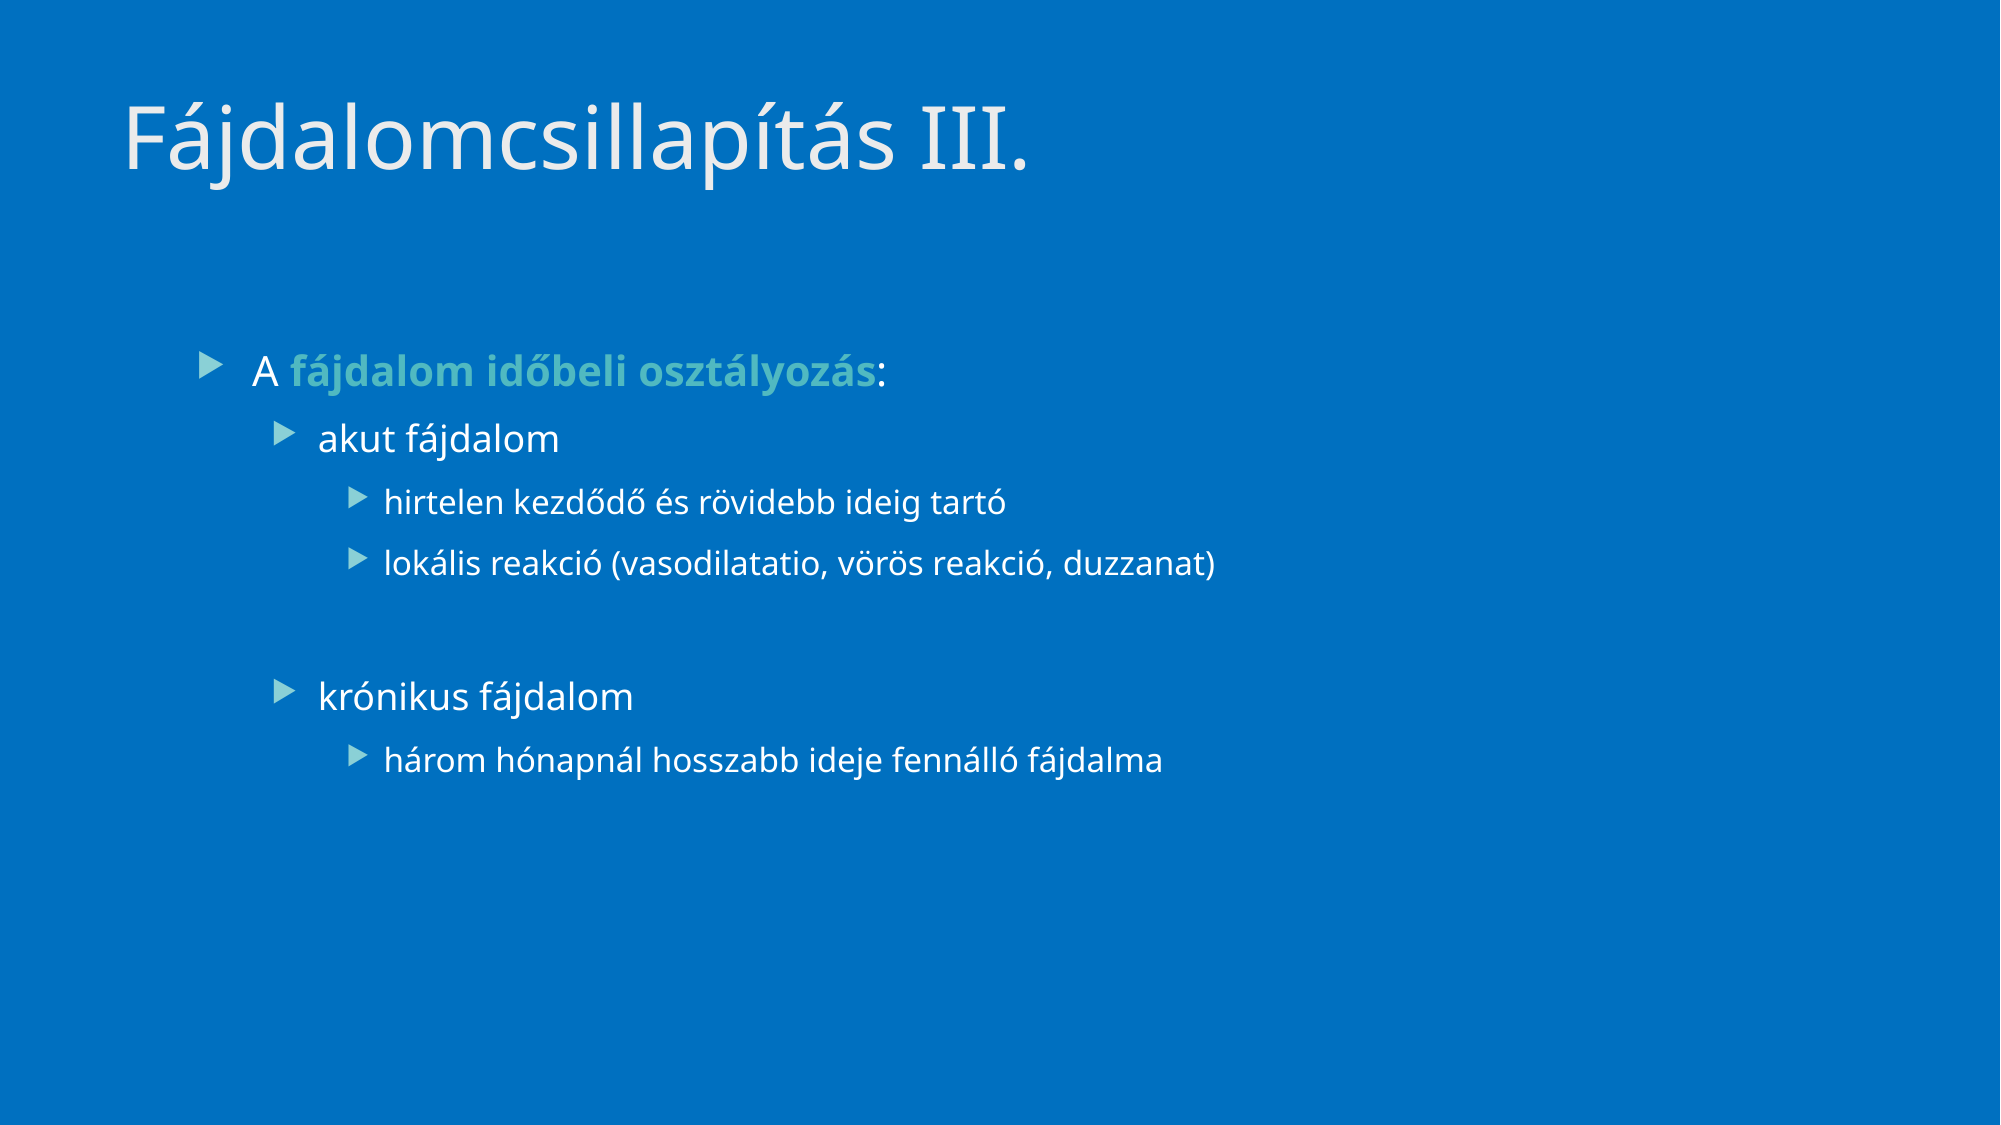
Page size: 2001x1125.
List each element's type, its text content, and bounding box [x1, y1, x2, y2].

title Fájdalomcsillapítás III. [106, 74, 1649, 304]
list A fájdalom időbeli osztályozás: akut fájdalom hirtelen kezdődő és rövidebb ideig tartó lokális reakció (vasodilatatio, vörös reakció, duzzanat) krónikus fájdalom három hónapnál hosszabb ideje fennálló fájdalma [181, 336, 1649, 1025]
